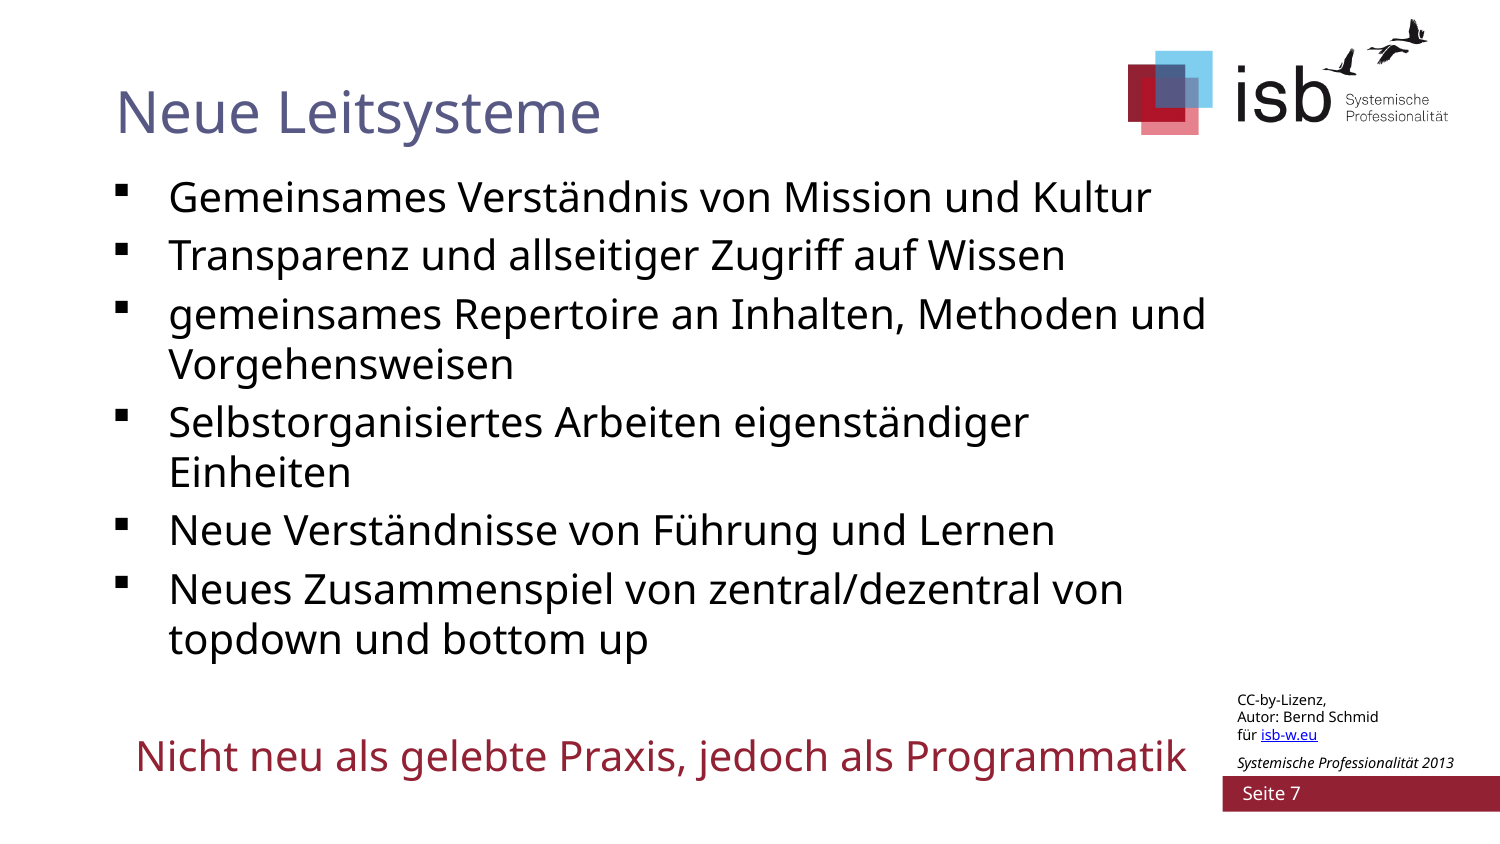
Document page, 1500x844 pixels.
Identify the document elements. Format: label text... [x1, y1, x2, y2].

text_box CC-by-Lizenz, Autor: Bernd Schmid für isb-w.eu Systemische Professionalität 2013 [1222, 543, 1500, 844]
picture [1128, 14, 1461, 139]
list Gemeinsames Verständnis von Mission und Kultur Transparenz und allseitiger Zugriff auf Wissen gemeinsames Repertoire an Inhalten, Methoden und Vorgehensweisen Selbstorganisiertes Arbeiten eigenständiger Einheiten Neue Verständnisse von Führung und Lernen Neues Zusammenspiel von zentral/dezentral von topdown und bottom up Nicht neu als gelebte Praxis, jedoch als Programmatik [100, 161, 1223, 789]
title Neue Leitsysteme [100, 67, 1058, 162]
